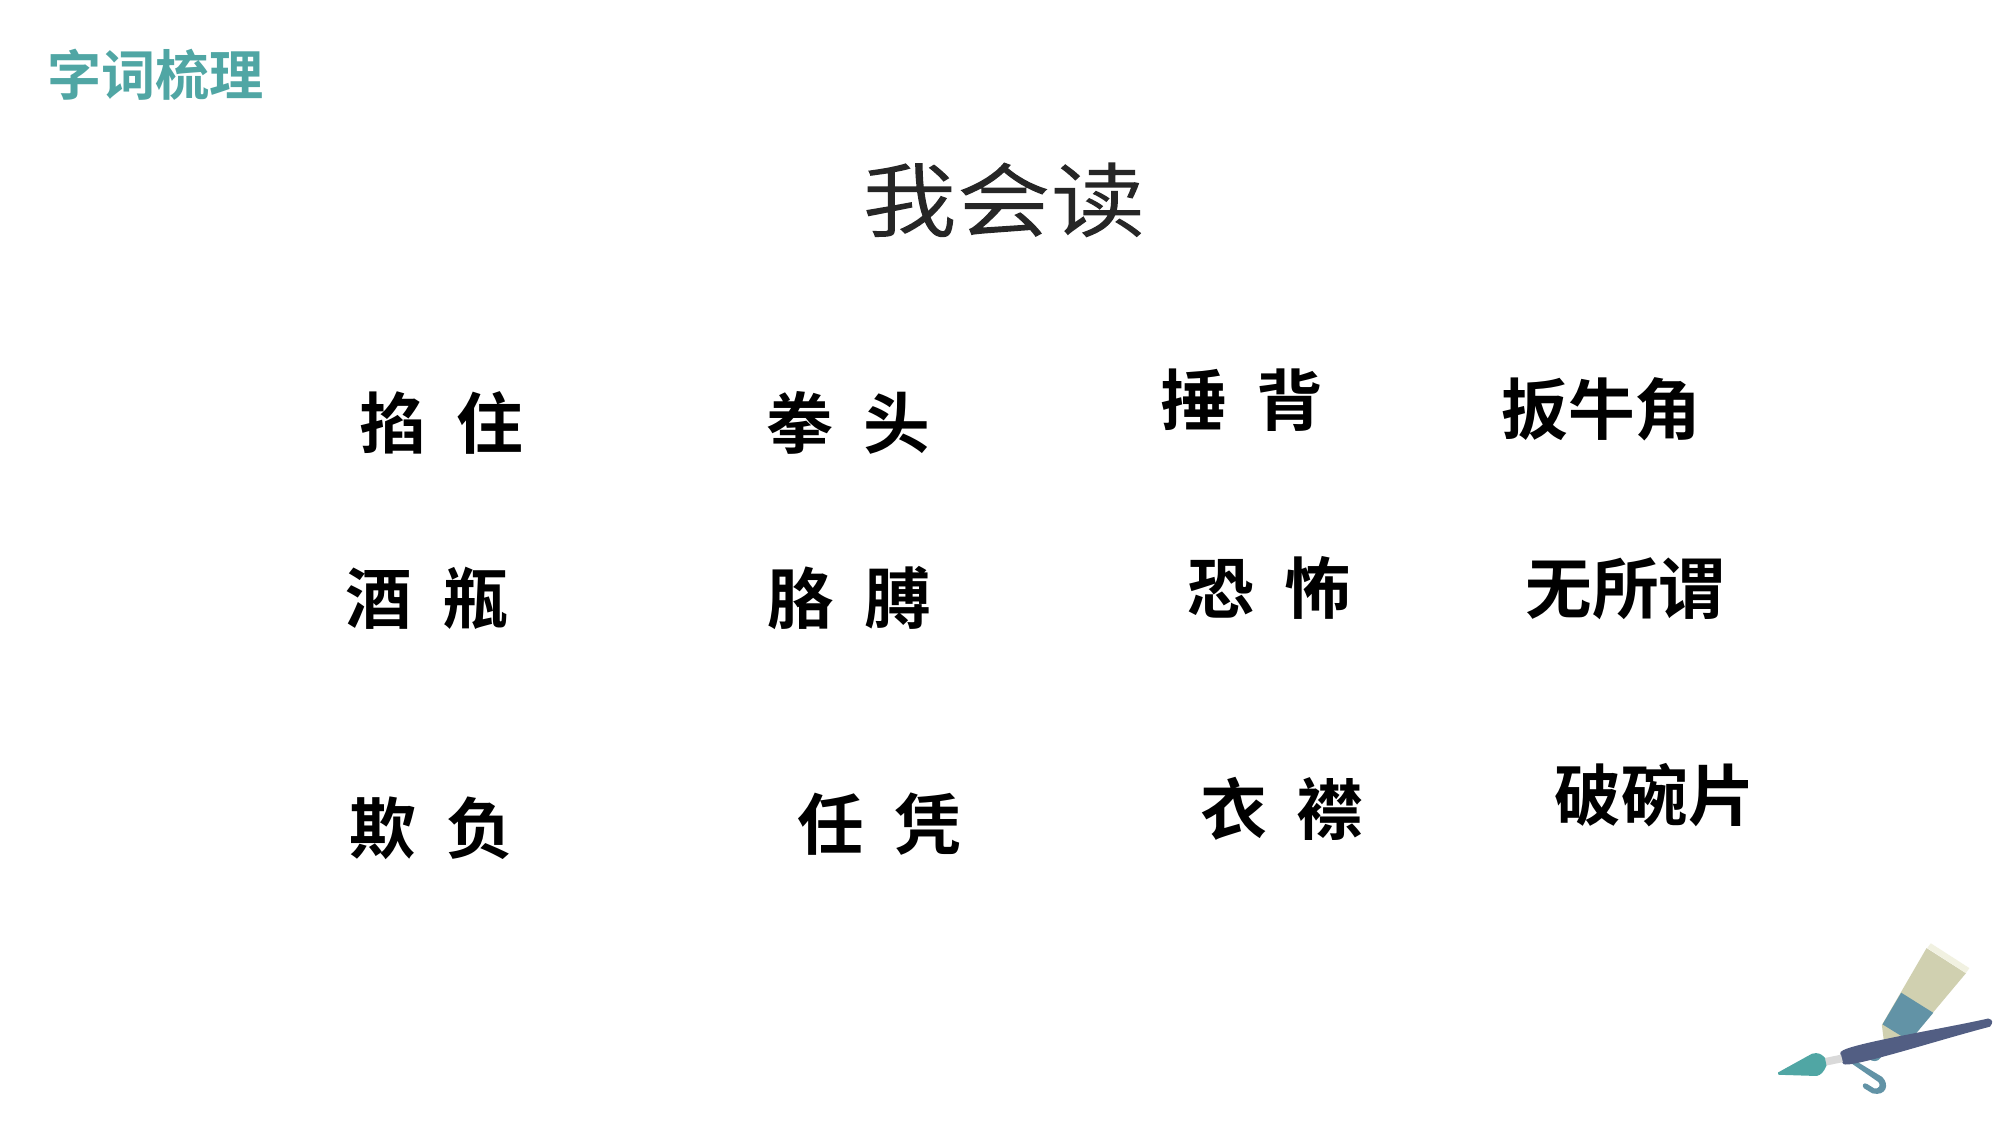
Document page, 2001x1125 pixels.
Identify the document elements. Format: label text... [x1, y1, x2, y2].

text_box 拳 头 [751, 374, 1054, 469]
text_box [1811, 945, 1974, 1125]
text_box 欺 负 [334, 779, 630, 875]
text_box 酒 瓶 [299, 549, 599, 645]
text_box 衣 襟 [1185, 760, 1487, 855]
text_box 字词梳理 [32, 33, 347, 114]
text_box 恐 怖 [1141, 539, 1432, 634]
text_box 任 凭 [751, 775, 1045, 871]
text_box 掐 住 [344, 374, 705, 469]
text_box 捶 背 [1114, 351, 1416, 446]
text_box 破碗片 [1540, 731, 1828, 857]
text_box 无所谓 [1510, 524, 1786, 650]
text_box 胳 膊 [752, 549, 1099, 645]
text_box 扳牛角 [1486, 345, 1762, 471]
